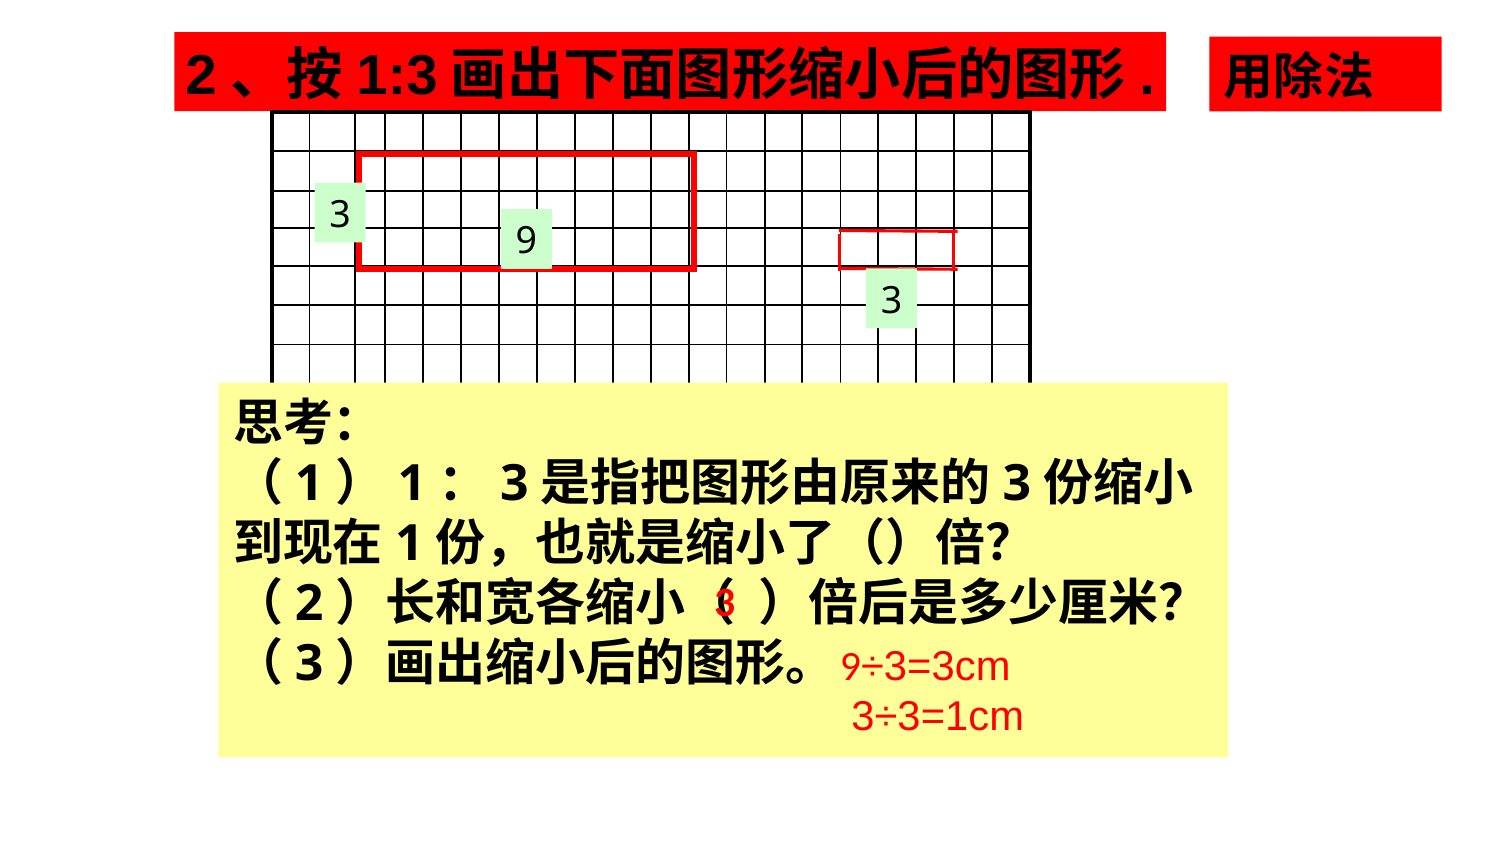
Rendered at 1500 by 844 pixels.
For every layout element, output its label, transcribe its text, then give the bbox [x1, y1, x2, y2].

table_cell [690, 267, 726, 304]
text_box 9÷3=3cm 3÷3=1cm [825, 631, 1142, 747]
table_cell [993, 229, 1028, 265]
table_header [424, 114, 460, 150]
table_cell [310, 345, 354, 382]
table_cell [274, 192, 309, 227]
table_cell [727, 192, 764, 227]
table_cell [727, 267, 764, 304]
table_header [576, 114, 612, 150]
table_cell [955, 152, 991, 190]
table_cell [879, 329, 915, 344]
table_cell [386, 270, 422, 304]
table_cell [879, 345, 915, 382]
text_box 用除法 [1209, 36, 1442, 112]
table_cell [727, 345, 764, 382]
text_box 3 [865, 270, 917, 329]
table_cell [614, 306, 650, 344]
table_header [841, 114, 877, 150]
table_cell [424, 345, 460, 382]
table_cell [766, 306, 801, 344]
table_cell [803, 345, 840, 382]
text_box [187, 0, 1273, 727]
table_cell [274, 152, 309, 190]
table_cell [727, 306, 764, 344]
table_cell [917, 306, 953, 344]
table_cell [879, 152, 915, 190]
text_box 2、按1:3画出下面图形缩小后的图形. [174, 32, 1167, 112]
table_cell [841, 270, 865, 304]
table_cell [576, 345, 612, 382]
table_cell [424, 306, 460, 344]
table_cell [841, 306, 877, 344]
text_box 3 [699, 566, 801, 632]
table_cell [694, 192, 726, 227]
table_cell [356, 345, 384, 382]
table_cell [917, 152, 953, 190]
table_cell [386, 306, 422, 344]
table_cell [766, 267, 801, 304]
table_cell [614, 270, 650, 304]
table_cell [766, 229, 801, 265]
table_cell [310, 267, 354, 304]
table_cell [274, 267, 309, 304]
table_cell [310, 192, 314, 227]
table_cell [727, 152, 764, 190]
table_cell [356, 267, 384, 304]
table_cell [993, 192, 1028, 227]
table_cell [766, 192, 801, 227]
table_cell [690, 152, 726, 190]
table_cell [955, 345, 991, 382]
table_header [310, 114, 354, 150]
table_cell [274, 306, 309, 344]
table_cell [803, 229, 839, 265]
table_header [274, 114, 309, 150]
table_cell [462, 270, 498, 304]
table_header [727, 114, 764, 150]
table_cell [841, 233, 877, 265]
table_cell [803, 267, 840, 304]
table_cell [690, 345, 726, 382]
table_cell [917, 271, 953, 304]
table_cell [538, 345, 574, 382]
table_header [879, 114, 915, 150]
table_cell [576, 306, 612, 344]
table_header [955, 114, 991, 150]
table_cell [727, 229, 764, 265]
table_header [917, 114, 953, 150]
table_cell [803, 306, 840, 344]
table_cell [538, 270, 574, 304]
table_cell [538, 306, 574, 344]
table_header [803, 114, 840, 150]
table_cell [500, 306, 536, 344]
table_cell [386, 345, 422, 382]
table_cell [652, 345, 688, 382]
table_cell [917, 233, 952, 265]
table_cell [766, 345, 801, 382]
table_cell [803, 192, 840, 227]
table_cell [955, 306, 991, 344]
table_cell [500, 270, 536, 304]
table_cell [356, 306, 384, 344]
text_box 思考： （1）1：3是指把图形由原来的3份缩小到现在1份，也就是缩小了（）倍？ （2）长和宽各缩小（ ）倍后是多少厘米？ （3）画出缩小后的图形。 [218, 382, 1229, 758]
table_cell [274, 229, 309, 265]
table_header [690, 114, 726, 150]
table_cell [690, 306, 726, 344]
table_cell [803, 152, 840, 190]
table_cell [462, 306, 498, 344]
table_cell [841, 152, 877, 190]
table_header [993, 114, 1028, 150]
table_cell [841, 345, 877, 382]
table_cell [652, 306, 688, 344]
table_cell [500, 345, 536, 382]
table_cell [879, 192, 915, 227]
table_header [614, 114, 650, 150]
table_header [766, 114, 801, 150]
table_header [652, 114, 688, 150]
table_header [500, 114, 536, 150]
text_box 3 [314, 182, 366, 243]
table_cell [993, 306, 1028, 344]
table_cell [274, 345, 309, 382]
text_box 9 [500, 209, 552, 269]
table_cell [576, 270, 612, 304]
table_cell [310, 152, 354, 190]
table_cell [993, 152, 1028, 190]
table_cell [310, 229, 354, 265]
table_cell [652, 270, 688, 304]
table_cell [955, 192, 991, 227]
table_cell [841, 192, 877, 227]
table_cell [955, 229, 991, 265]
table_cell [766, 152, 801, 190]
text_box [358, 154, 694, 270]
table_cell [310, 306, 354, 344]
table_cell [917, 345, 953, 382]
table_cell [694, 229, 726, 265]
table_header [356, 114, 384, 150]
table_header [386, 114, 422, 150]
table_header [538, 114, 574, 150]
table_cell [955, 267, 991, 304]
table_cell [993, 267, 1028, 304]
table_cell [424, 270, 460, 304]
table_cell [462, 345, 498, 382]
table_header [462, 114, 498, 150]
table_cell [993, 345, 1028, 382]
table_cell [879, 233, 915, 265]
table_cell [614, 345, 650, 382]
table_cell [917, 192, 953, 227]
